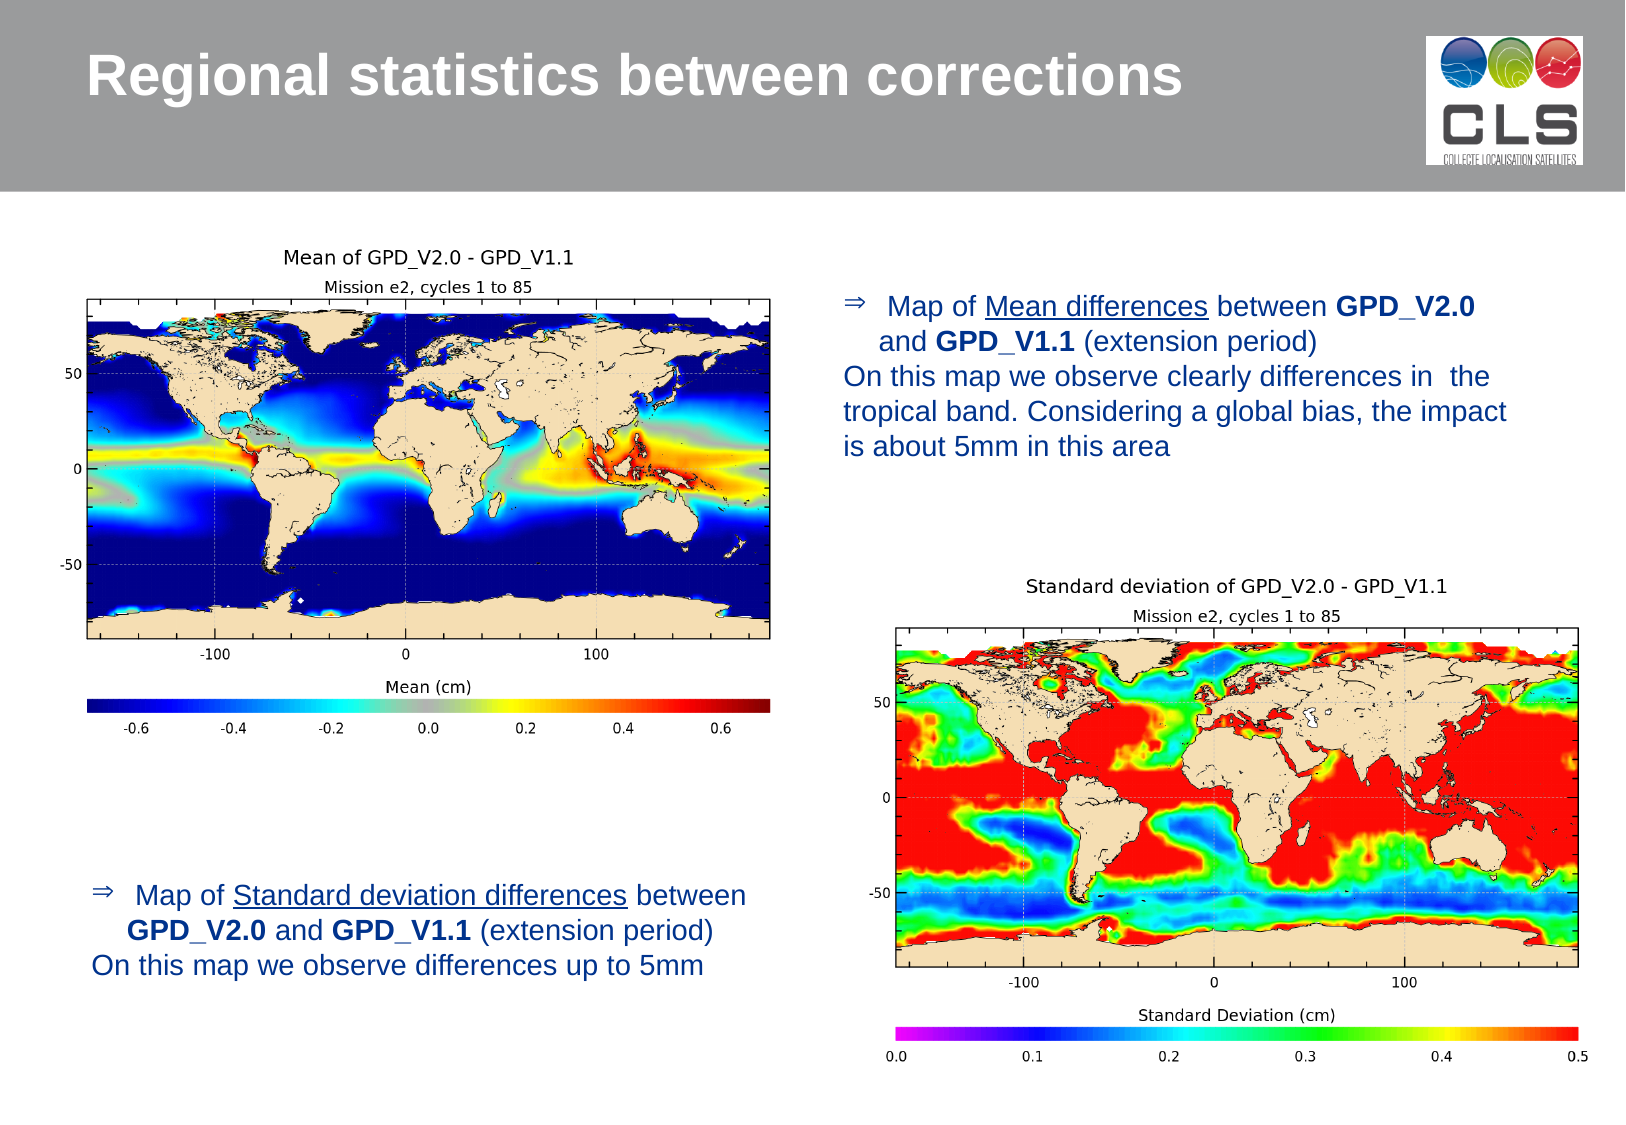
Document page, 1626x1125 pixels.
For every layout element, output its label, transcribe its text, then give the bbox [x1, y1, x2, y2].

text_box Map of Standard deviation differences between GPD_V2.0 and GPD_V1.1 (extension period) On this map we observe differences up to 5mm [76, 869, 786, 989]
picture [811, 553, 1619, 1091]
text_box Regional statistics between corrections [71, 40, 1479, 172]
picture [1426, 36, 1583, 165]
text_box Map of Mean differences between GPD_V2.0 and GPD_V1.1 (extension period) On this map we observe clearly differences in the tropical band. Considering a global bias, the impact is about 5mm in this area [828, 279, 1538, 470]
picture [3, 225, 810, 762]
